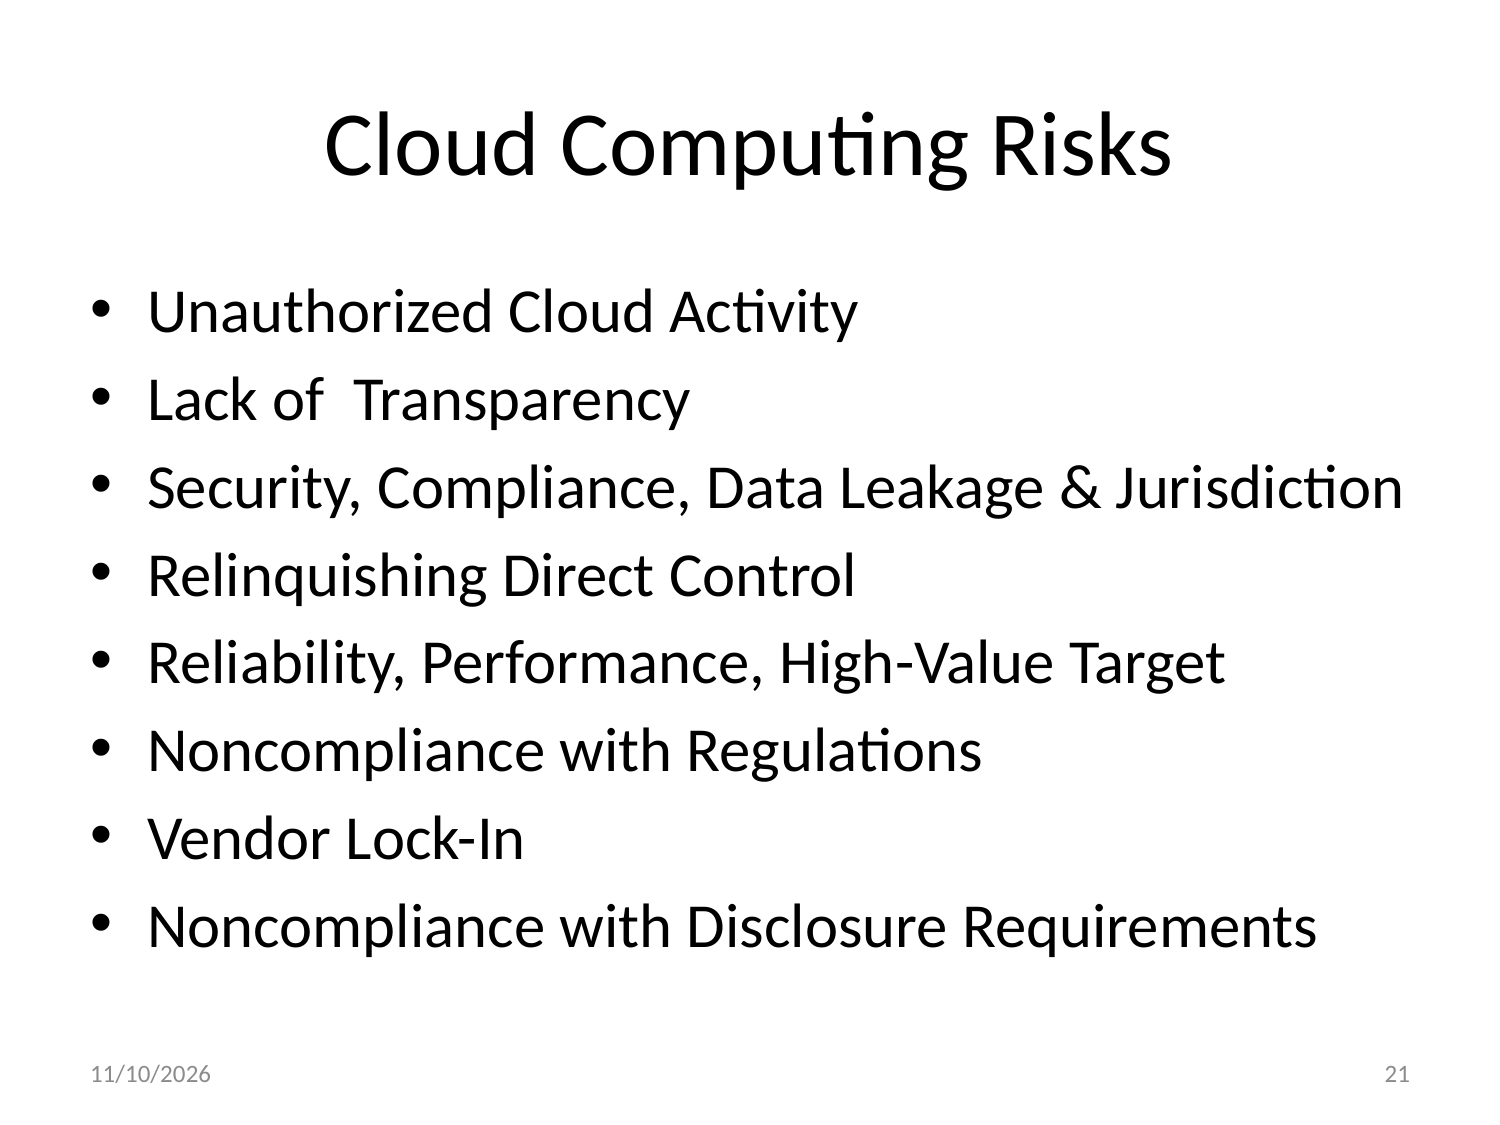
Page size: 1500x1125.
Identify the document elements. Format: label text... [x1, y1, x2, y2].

slide_number 21 [1074, 1042, 1425, 1103]
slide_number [75, 1042, 425, 1103]
list Unauthorized Cloud Activity Lack of Transparency Security, Compliance, Data Leakage & Jurisdiction Relinquishing Direct Control Reliability, Performance, High-Value Target Noncompliance with Regulations Vendor Lock-In Noncompliance with Disclosure Requirements [75, 262, 1425, 1005]
title Cloud Computing Risks [75, 45, 1425, 233]
